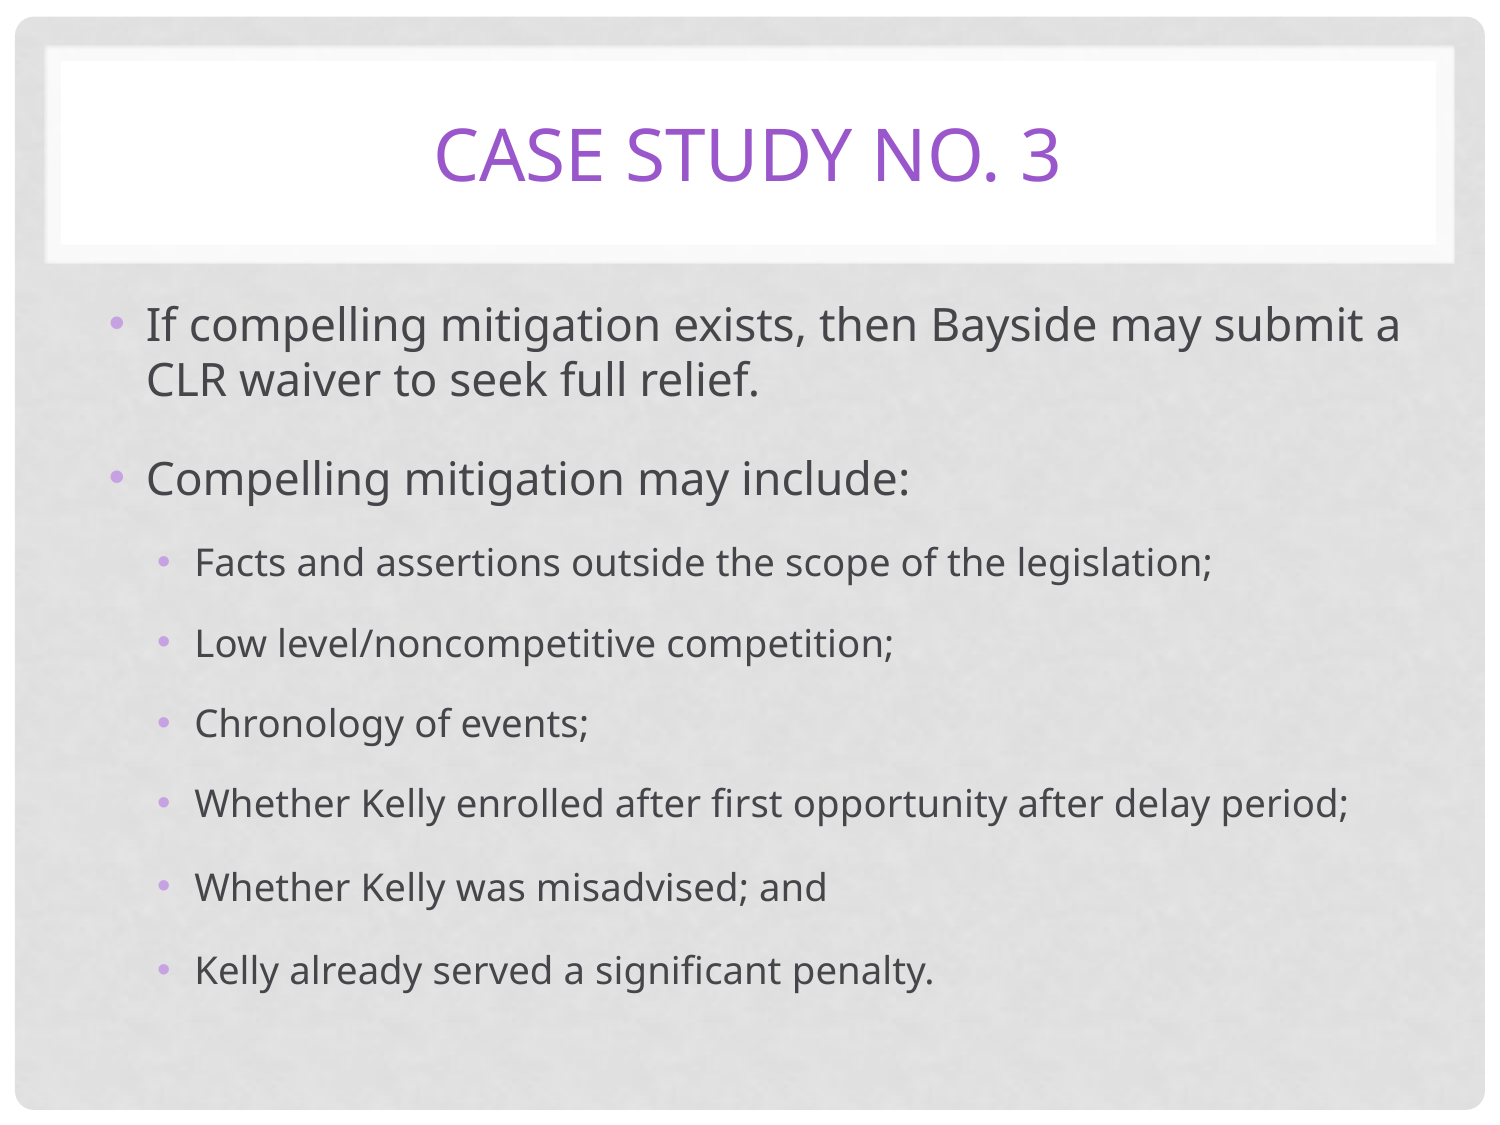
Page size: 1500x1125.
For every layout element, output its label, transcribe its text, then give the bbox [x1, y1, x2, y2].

list If compelling mitigation exists, then Bayside may submit a CLR waiver to seek full relief. Compelling mitigation may include: Facts and assertions outside the scope of the legislation; Low level/noncompetitive competition; Chronology of events; Whether Kelly enrolled after first opportunity after delay period; Whether Kelly was misadvised; and Kelly already served a significant penalty. [75, 287, 1425, 1005]
title Case study NO. 3 [69, 66, 1425, 238]
